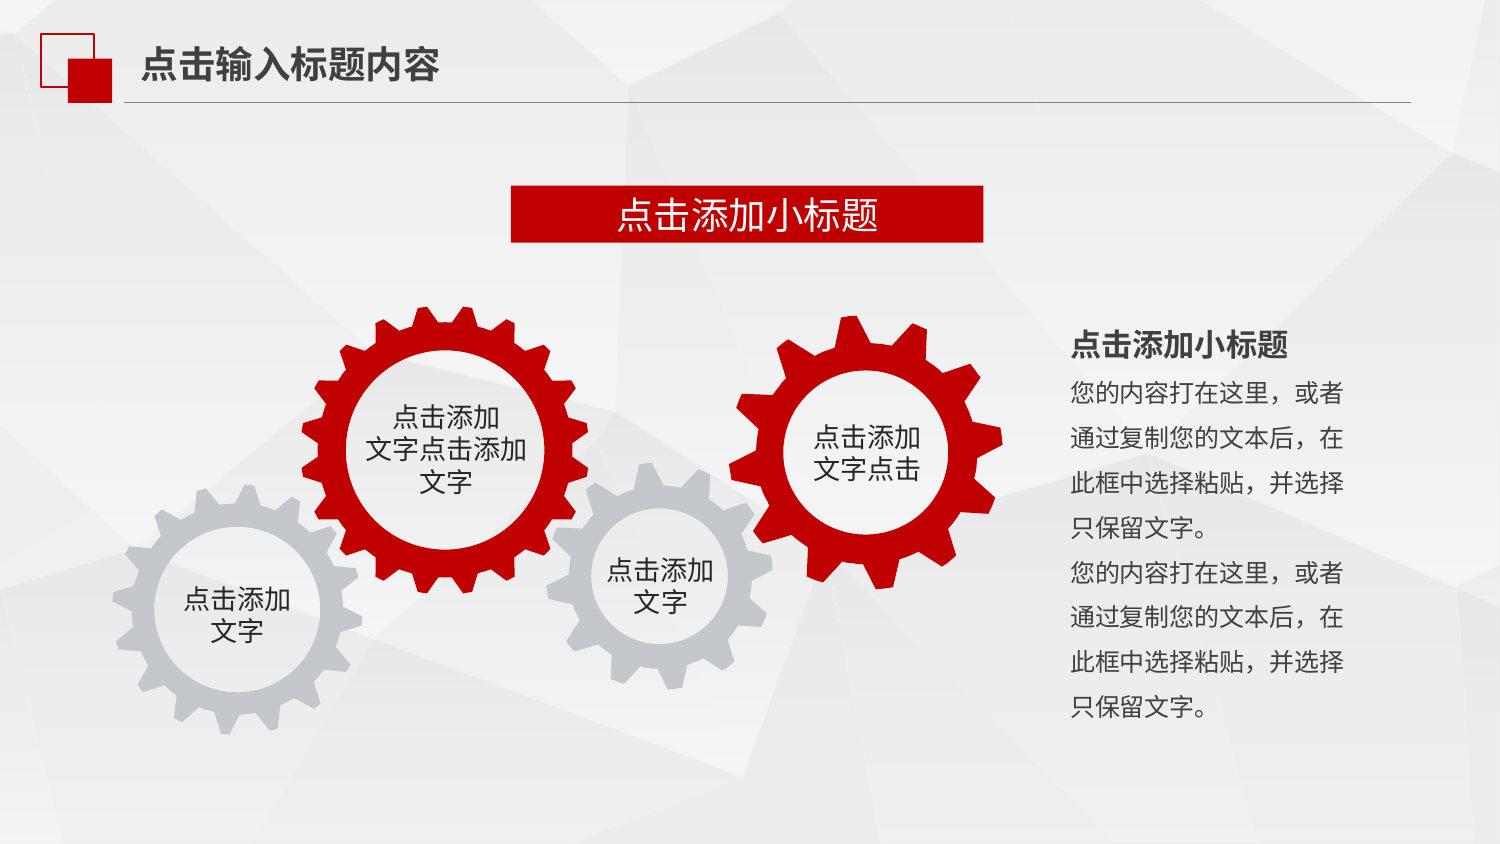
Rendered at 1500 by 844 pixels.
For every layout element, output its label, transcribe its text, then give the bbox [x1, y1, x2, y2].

text_box [301, 306, 589, 594]
text_box 点击添加小标题 [509, 183, 985, 245]
text_box [112, 484, 363, 735]
picture [0, 0, 1500, 844]
text_box [546, 462, 773, 690]
text_box 点击添加小标题 您的内容打在这里，或者通过复制您的文本后，在此框中选择粘贴，并选择只保留文字。 您的内容打在这里，或者通过复制您的文本后，在此框中选择粘贴，并选择只保留文字。 [1058, 300, 1378, 728]
text_box [728, 315, 1003, 590]
text_box 点击添加 文字 [592, 547, 727, 624]
text_box 点击输入标题内容 [140, 32, 491, 95]
text_box 点击添加 文字点击添加 文字 [348, 394, 544, 503]
text_box 点击添加 文字点击 [784, 414, 948, 491]
text_box 点击添加 文字 [168, 576, 307, 653]
